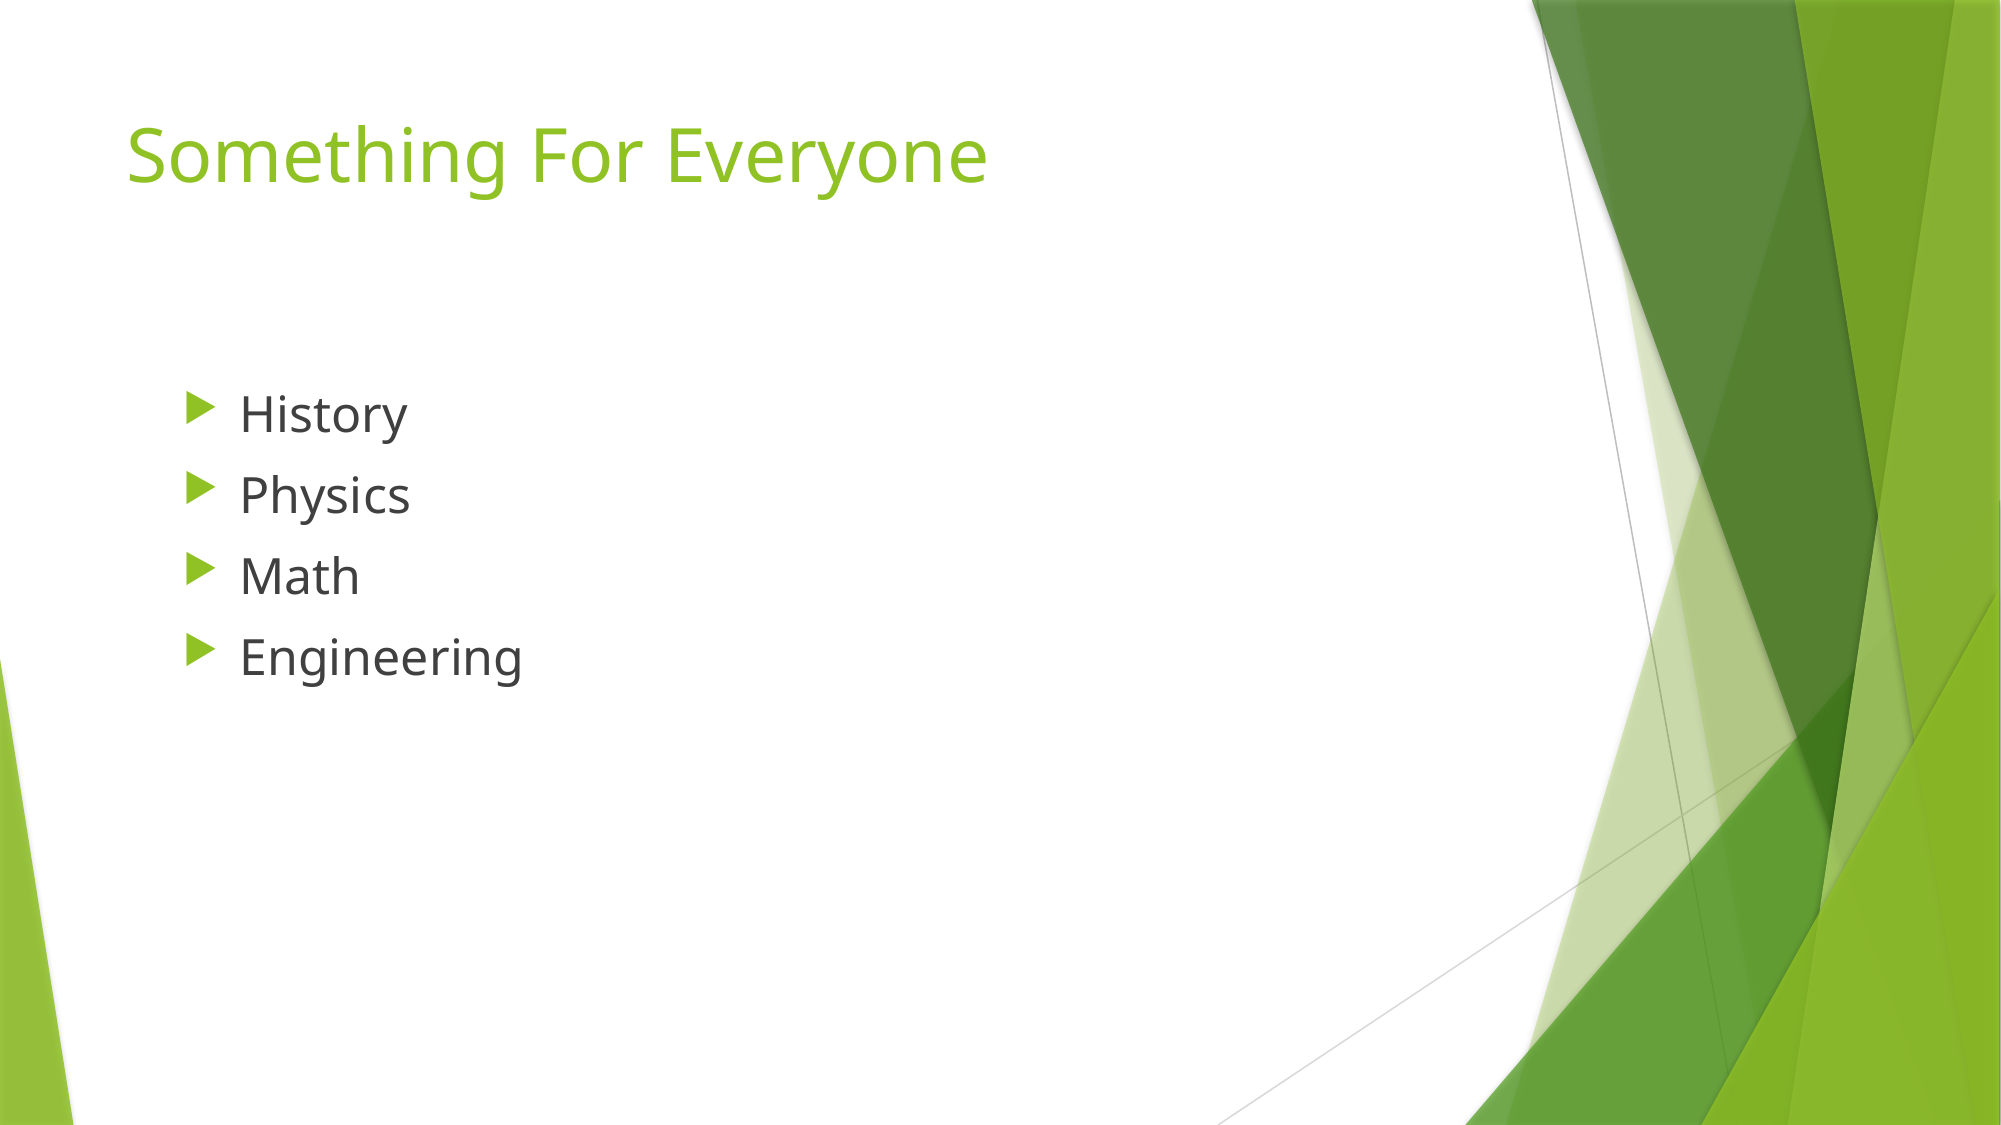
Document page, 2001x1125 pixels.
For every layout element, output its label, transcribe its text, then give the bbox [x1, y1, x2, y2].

title Something For Everyone [111, 99, 1522, 317]
list History Physics Math Engineering [168, 375, 1262, 1035]
